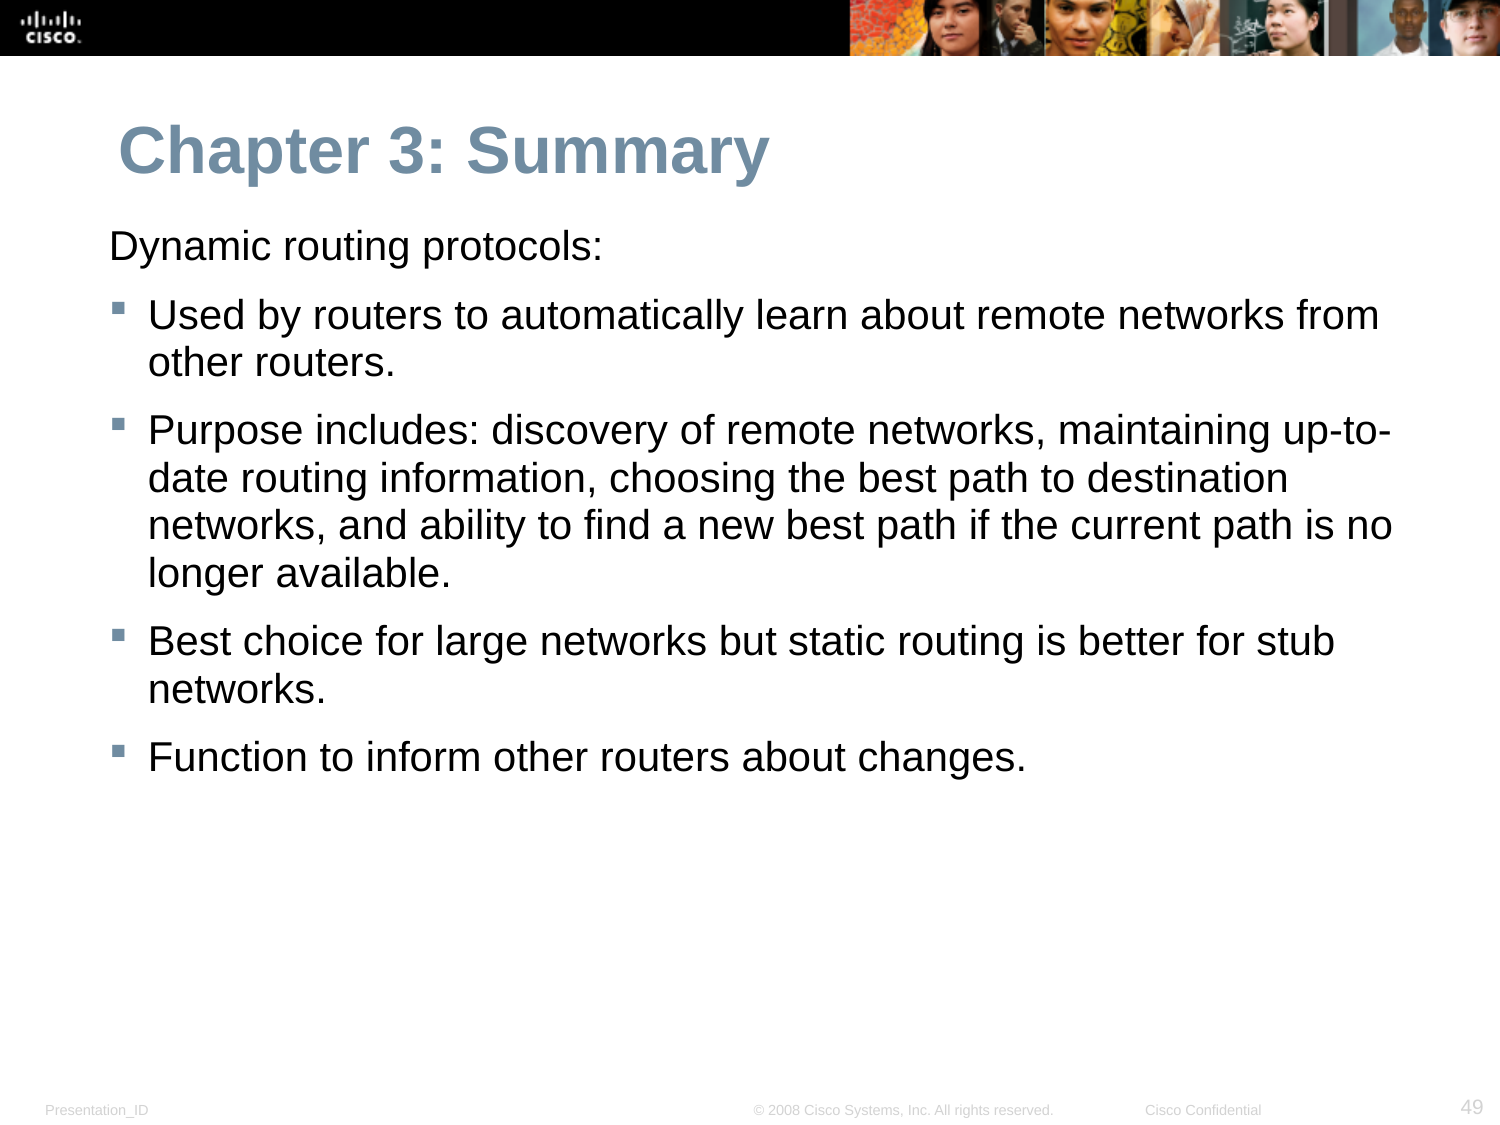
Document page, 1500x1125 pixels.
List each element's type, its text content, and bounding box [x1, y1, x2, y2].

list Dynamic routing protocols: Used by routers to automatically learn about remote networks from other routers. Purpose includes: discovery of remote networks, maintaining up-to-date routing information, choosing the best path to destination networks, and ability to find a new best path if the current path is no longer available. Best choice for large networks but static routing is better for stub networks. Function to inform other routers about changes. [95, 216, 1422, 1105]
picture [0, 0, 1500, 56]
title Chapter 3: Summary [105, 57, 1442, 195]
